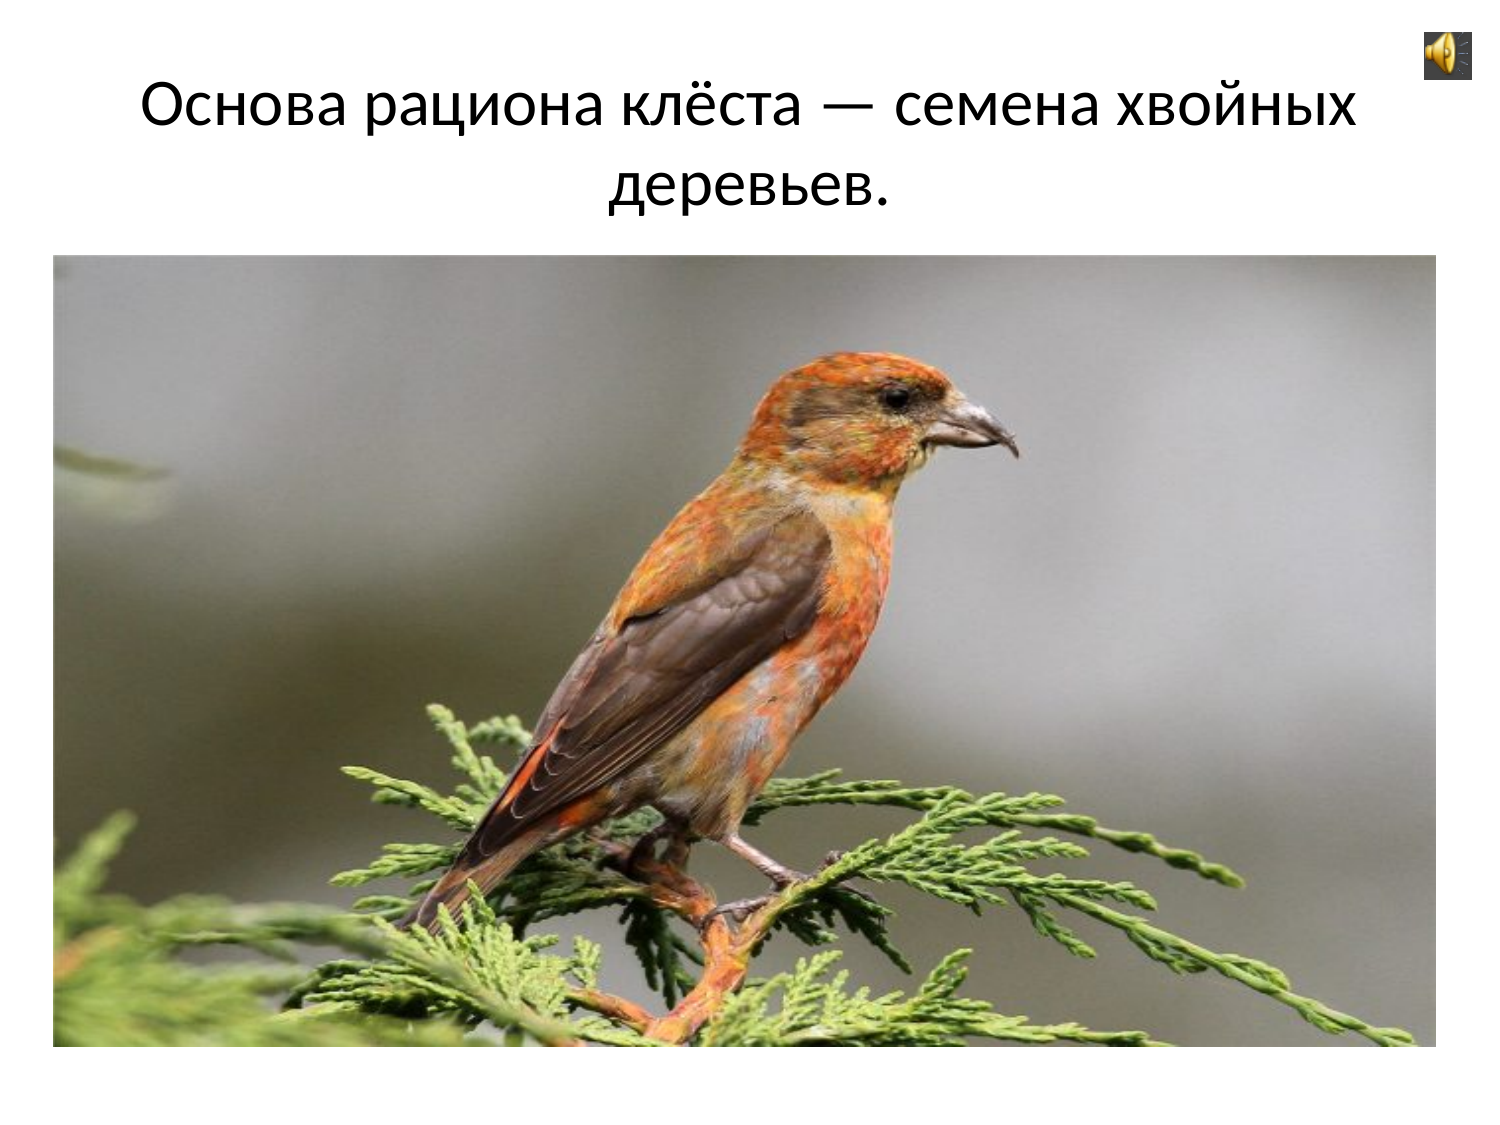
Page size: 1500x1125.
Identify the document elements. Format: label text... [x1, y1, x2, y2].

title Основа рациона клёста — семена хвойных деревьев. [75, 45, 1425, 233]
picture [52, 255, 1436, 1047]
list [1423, 30, 1474, 82]
